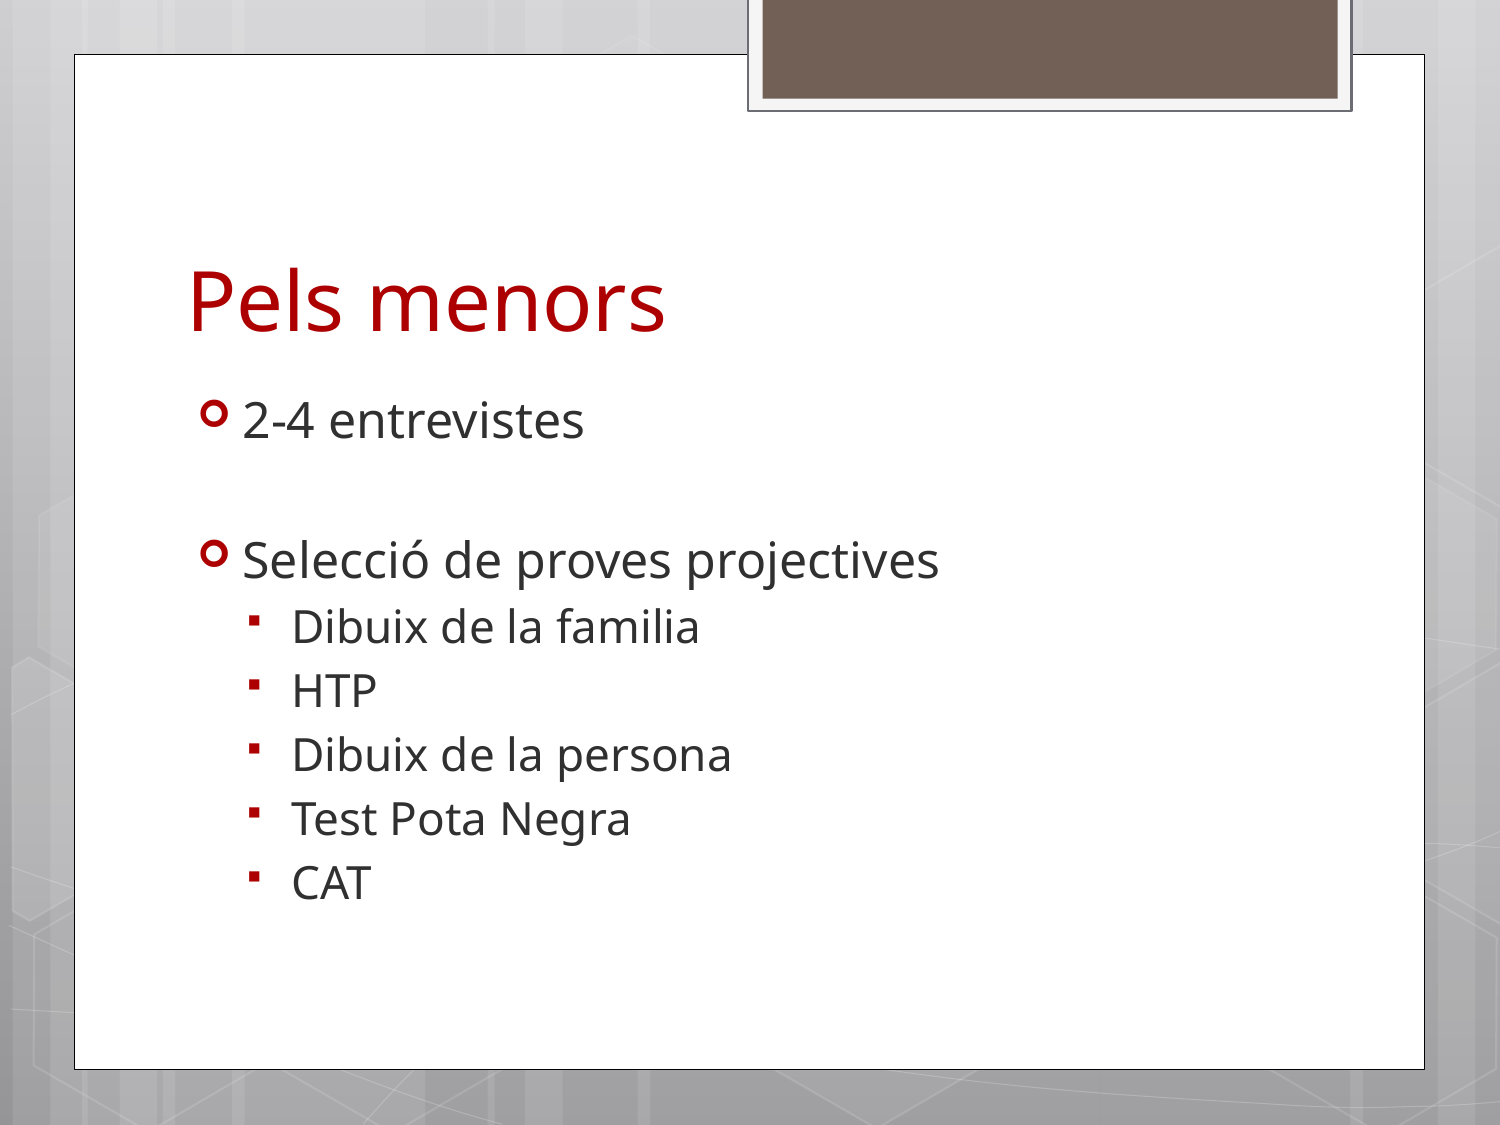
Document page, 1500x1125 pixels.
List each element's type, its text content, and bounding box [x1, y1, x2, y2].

list 2-4 entrevistes Selecció de proves projectives Dibuix de la familia HTP Dibuix de la persona Test Pota Negra CAT [171, 381, 1283, 957]
title Pels menors [171, 168, 1324, 357]
